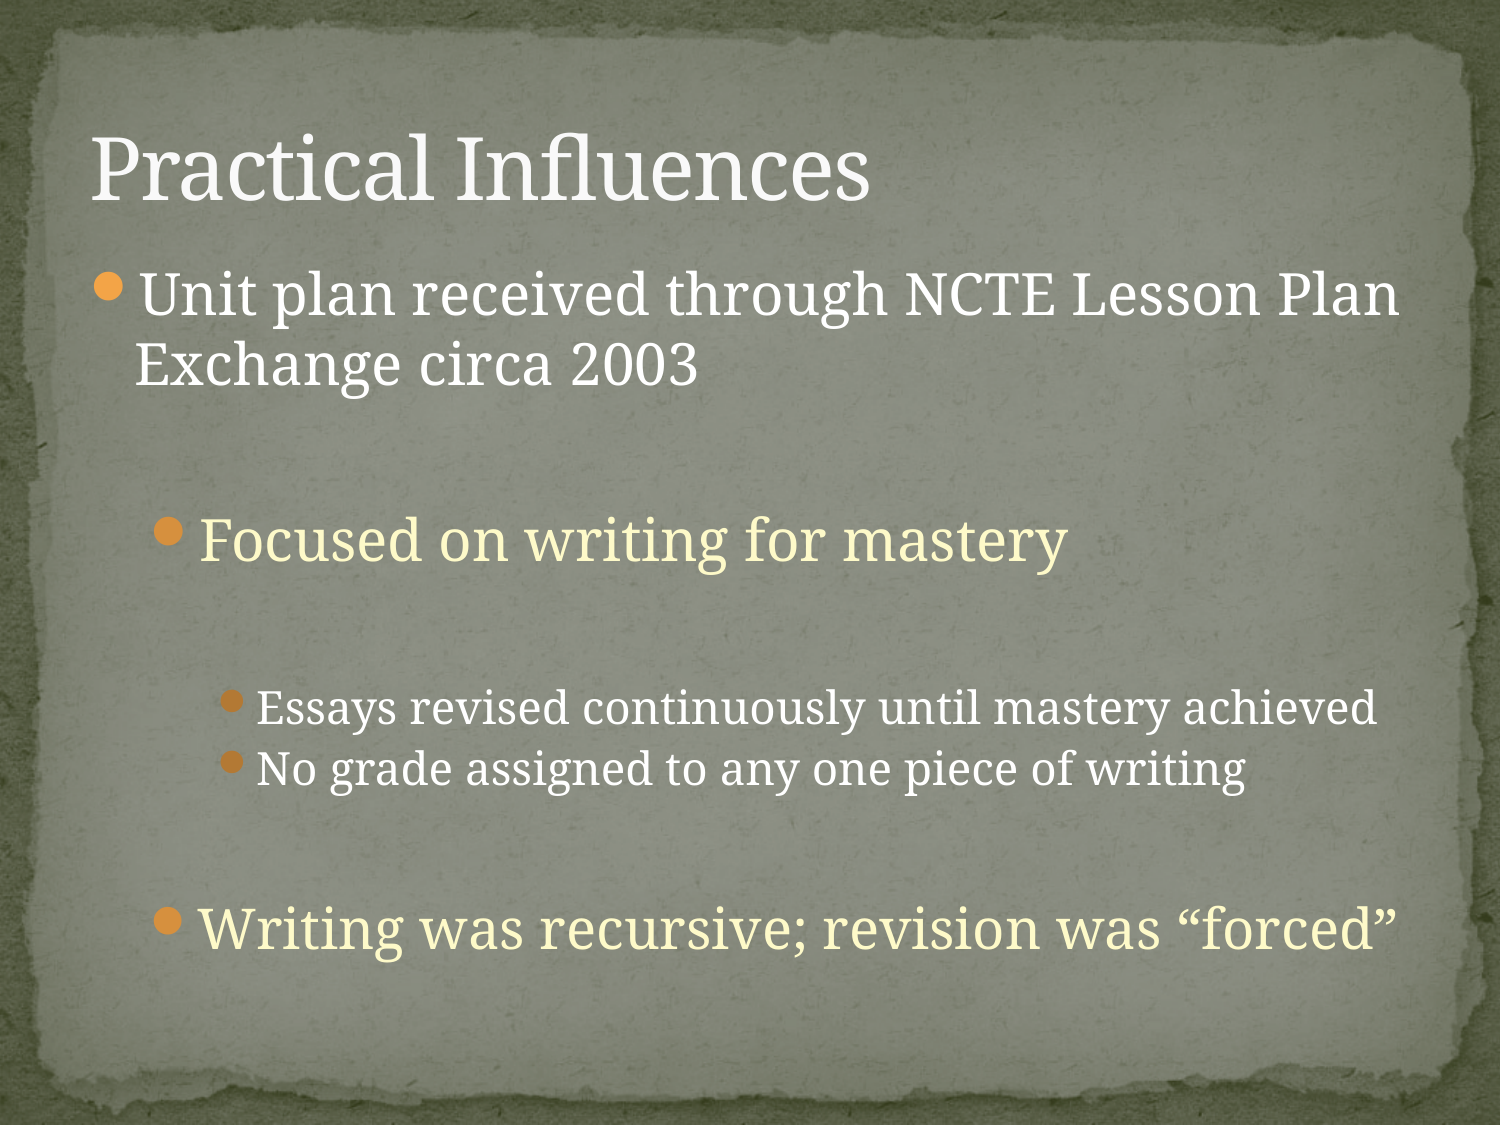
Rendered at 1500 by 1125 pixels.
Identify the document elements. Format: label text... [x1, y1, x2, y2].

title Practical Influences [74, 24, 1425, 225]
list Unit plan received through NCTE Lesson Plan Exchange circa 2003 Focused on writing for mastery Essays revised continuously until mastery achieved No grade assigned to any one piece of writing Writing was recursive; revision was “forced” [75, 249, 1425, 1000]
